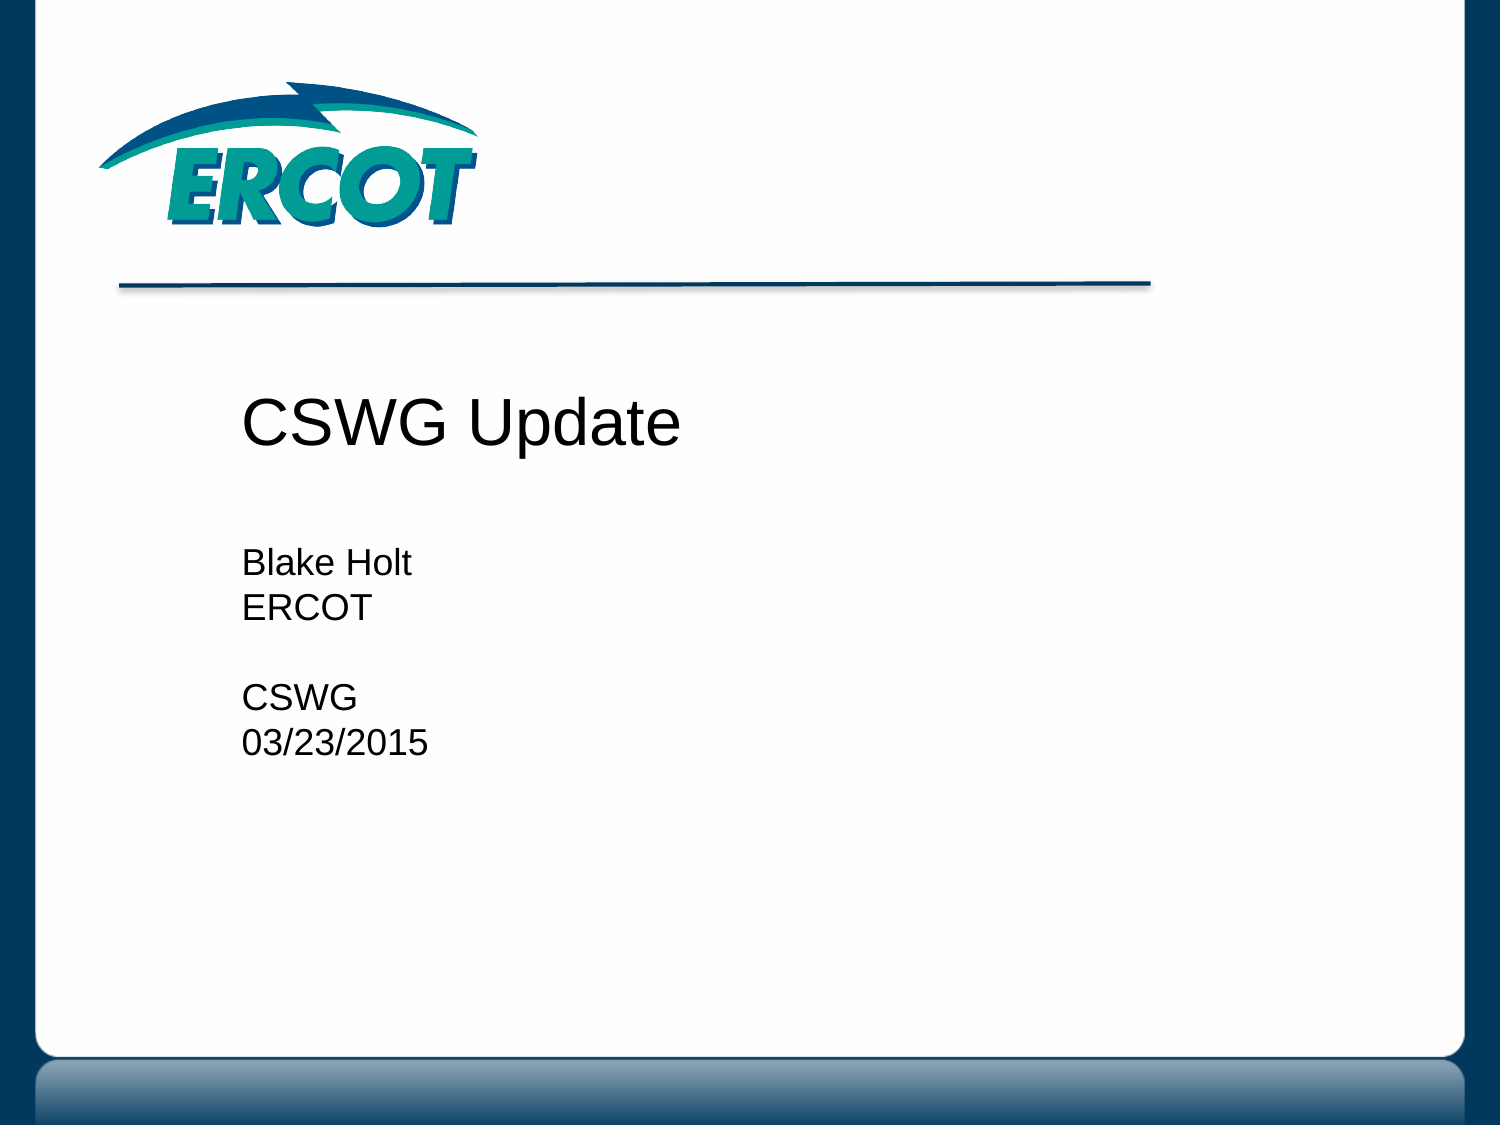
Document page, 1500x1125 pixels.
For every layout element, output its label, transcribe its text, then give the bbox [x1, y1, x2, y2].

picture [35, 0, 1465, 1125]
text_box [88, 68, 1357, 385]
text_box CSWG Update Blake Holt ERCOT CSWG 03/23/2015 [226, 393, 1187, 771]
